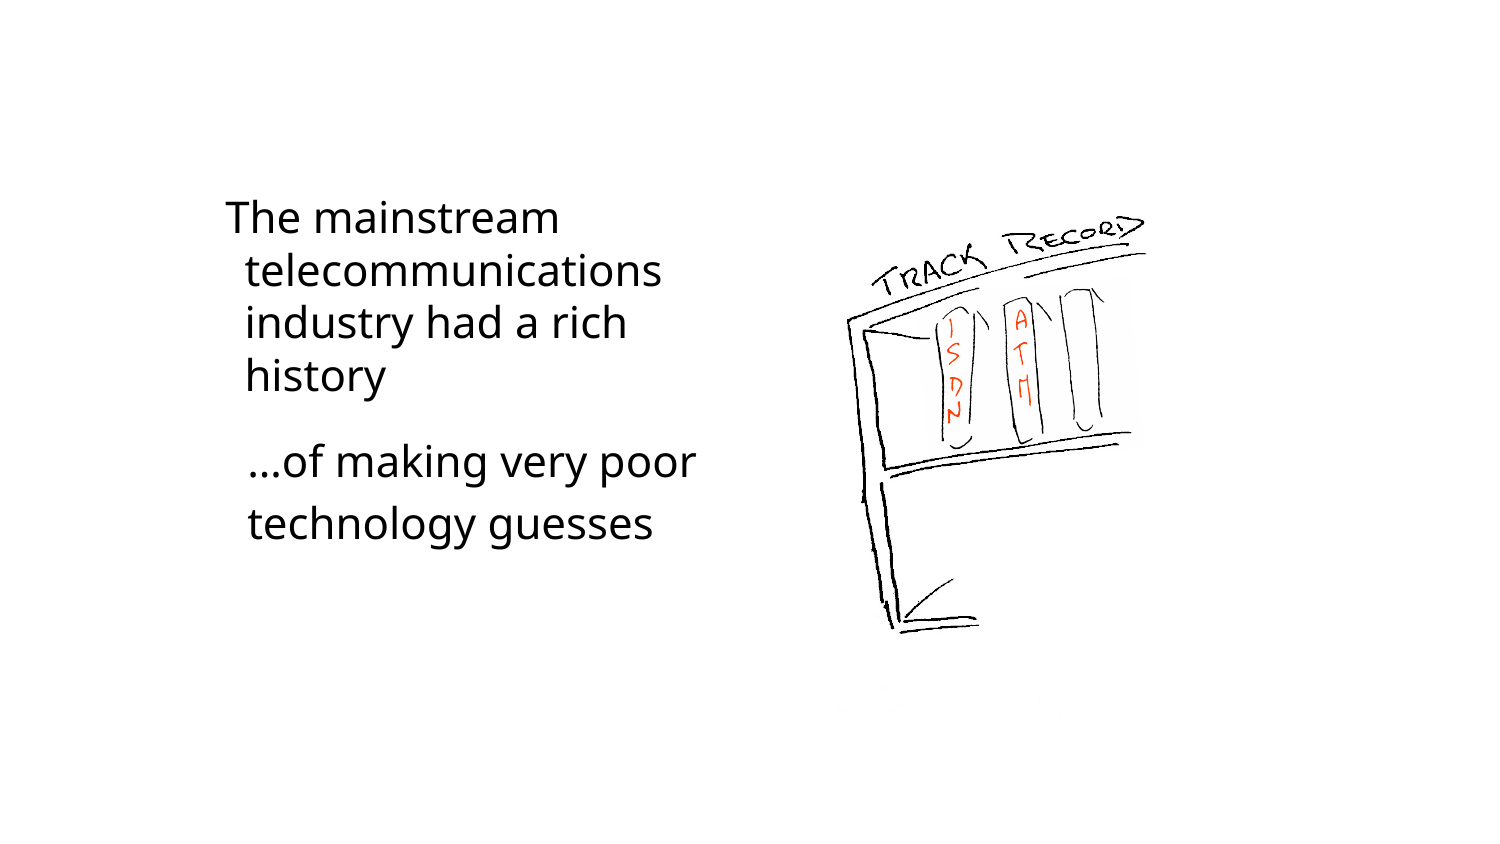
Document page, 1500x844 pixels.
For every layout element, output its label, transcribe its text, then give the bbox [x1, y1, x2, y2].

picture [765, 172, 1220, 723]
list The mainstream telecommunications industry had a rich history [187, 182, 739, 629]
text_box …of making very poor technology guesses [236, 428, 760, 606]
